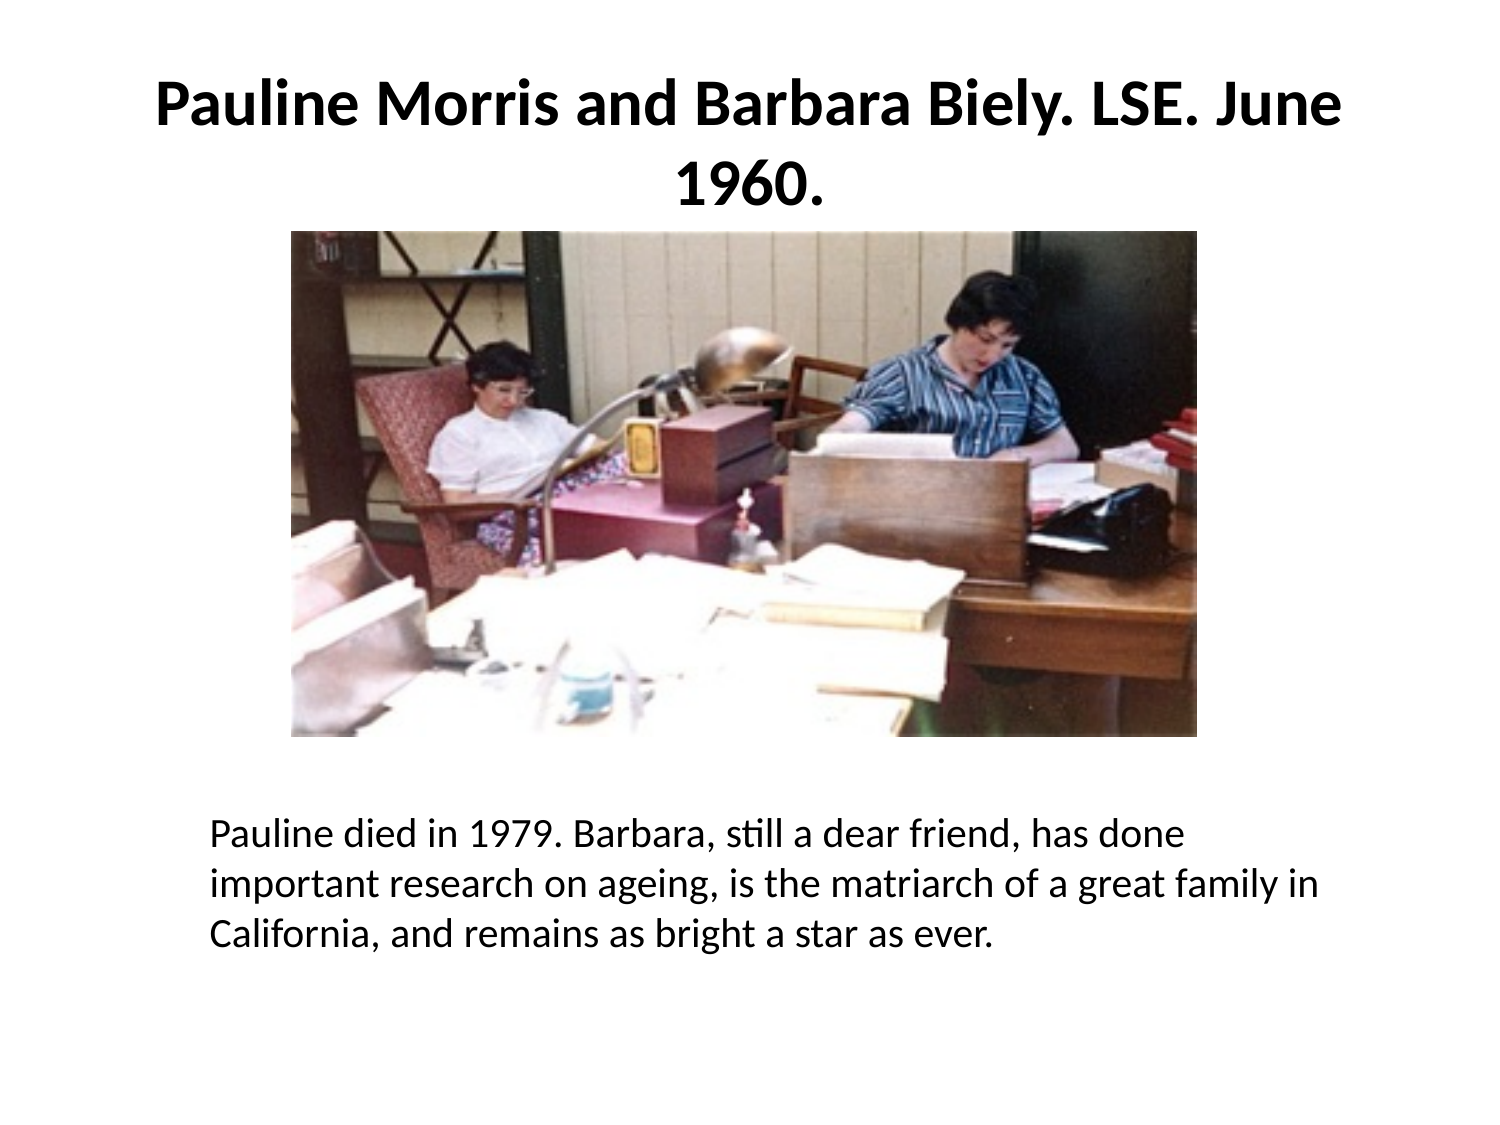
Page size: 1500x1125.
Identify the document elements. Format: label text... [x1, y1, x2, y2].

title Pauline Morris and Barbara Biely. LSE. June 1960. [75, 45, 1425, 233]
picture [291, 231, 1197, 738]
text_box Pauline died in 1979. Barbara, still a dear friend, has done important research on ageing, is the matriarch of a great family in California, and remains as bright a star as ever. [194, 798, 1365, 964]
